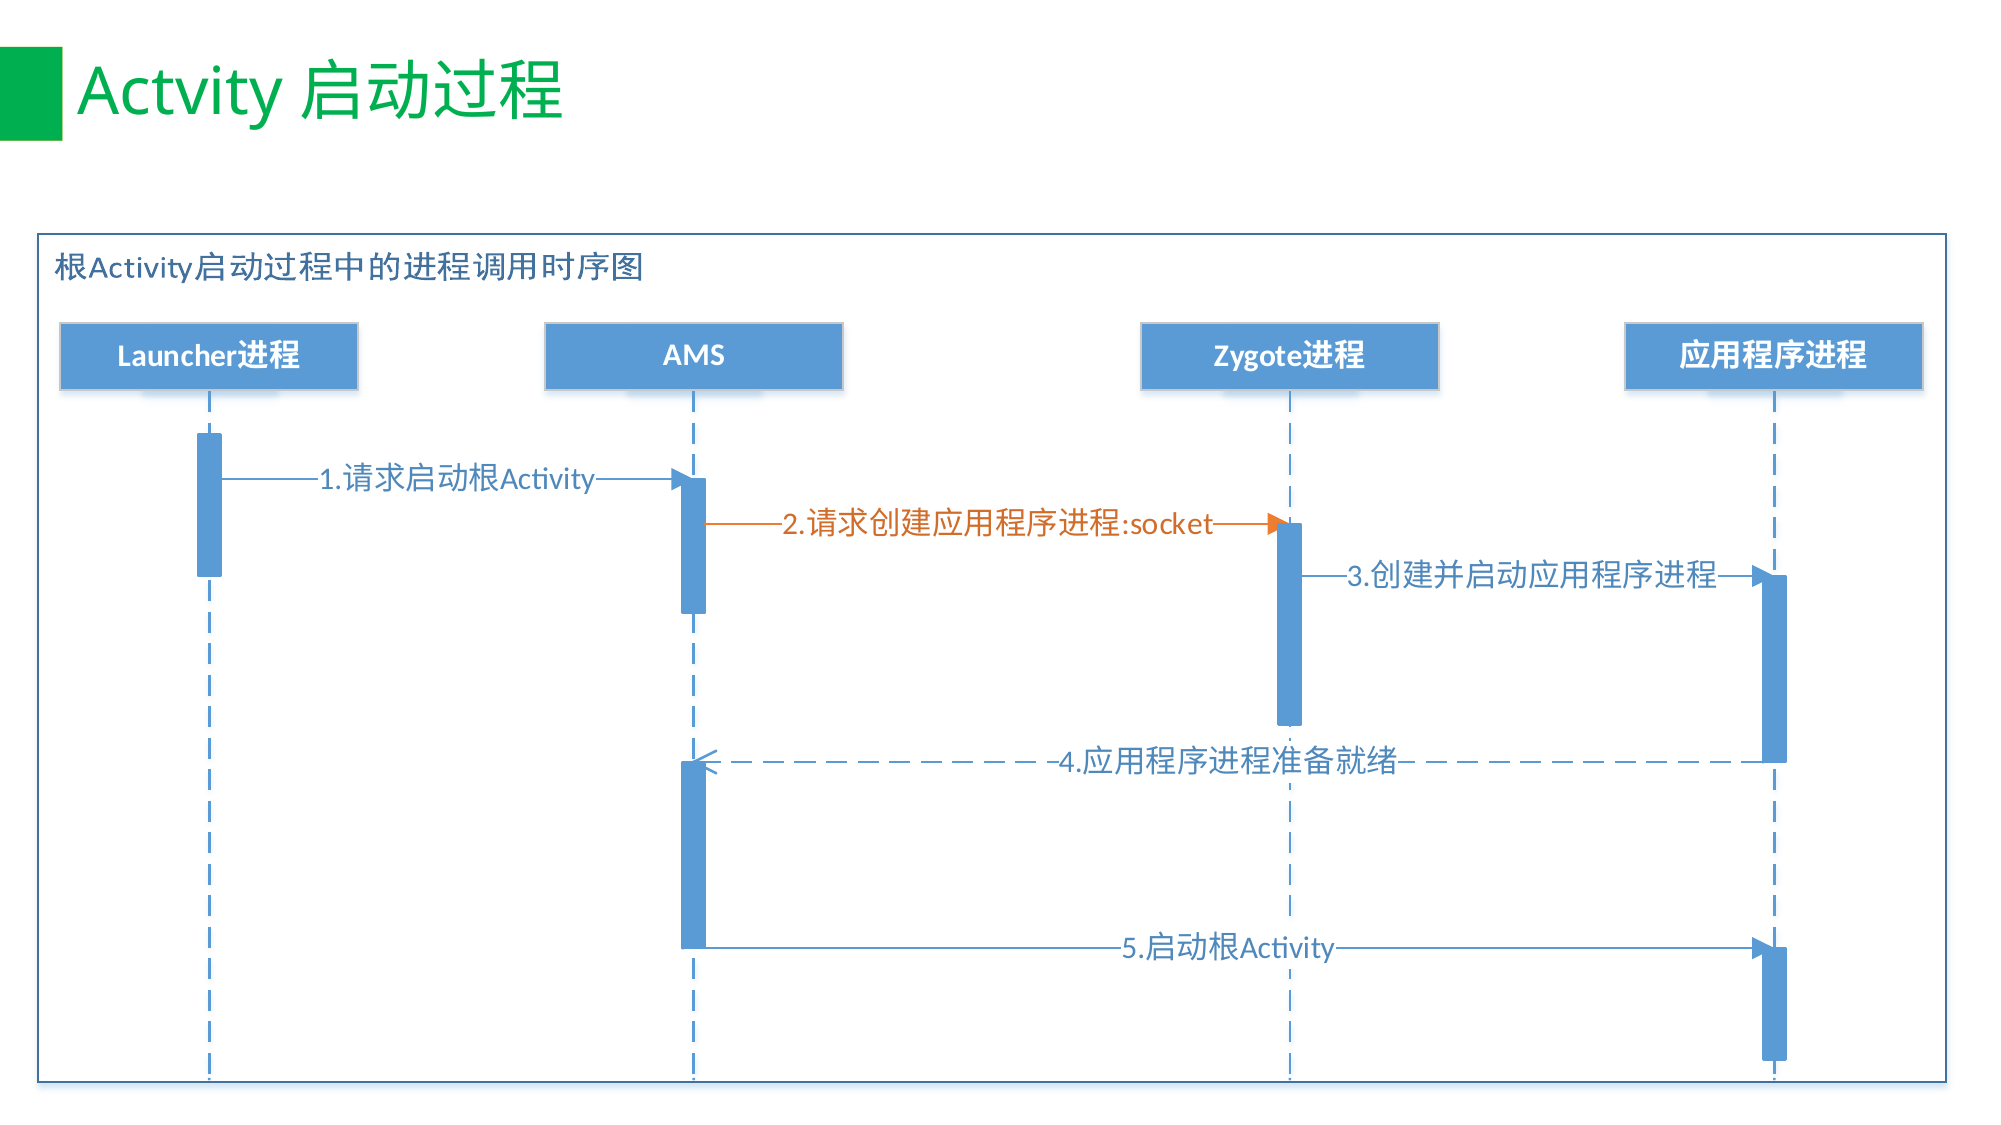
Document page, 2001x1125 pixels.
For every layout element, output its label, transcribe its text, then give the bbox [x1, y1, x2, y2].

title Actvity启动过程 [62, 45, 1938, 141]
text_box 课程小结 [137, 34, 2000, 131]
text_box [26, 226, 1956, 1125]
